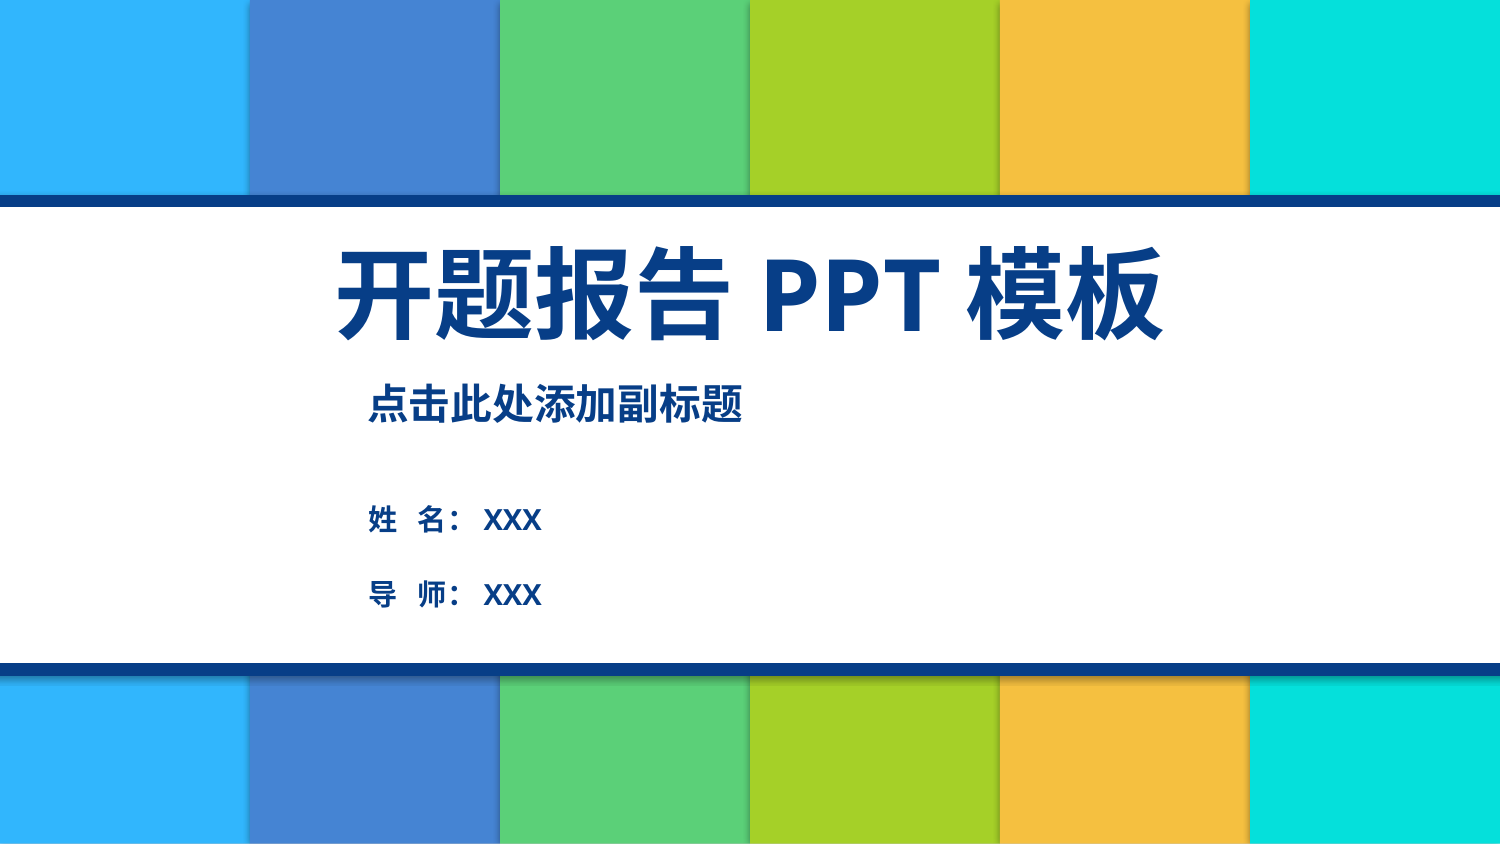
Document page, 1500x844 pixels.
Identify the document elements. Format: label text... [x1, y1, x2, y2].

text_box [0, 200, 1500, 670]
text_box [0, 193, 244, 199]
text_box 导 师：XXX [353, 568, 558, 619]
text_box 点击此处添加副标题 [352, 370, 1148, 436]
text_box 开题报告PPT模板 [238, 224, 1261, 360]
text_box 姓 名：XXX [353, 493, 558, 544]
text_box [0, 681, 244, 685]
